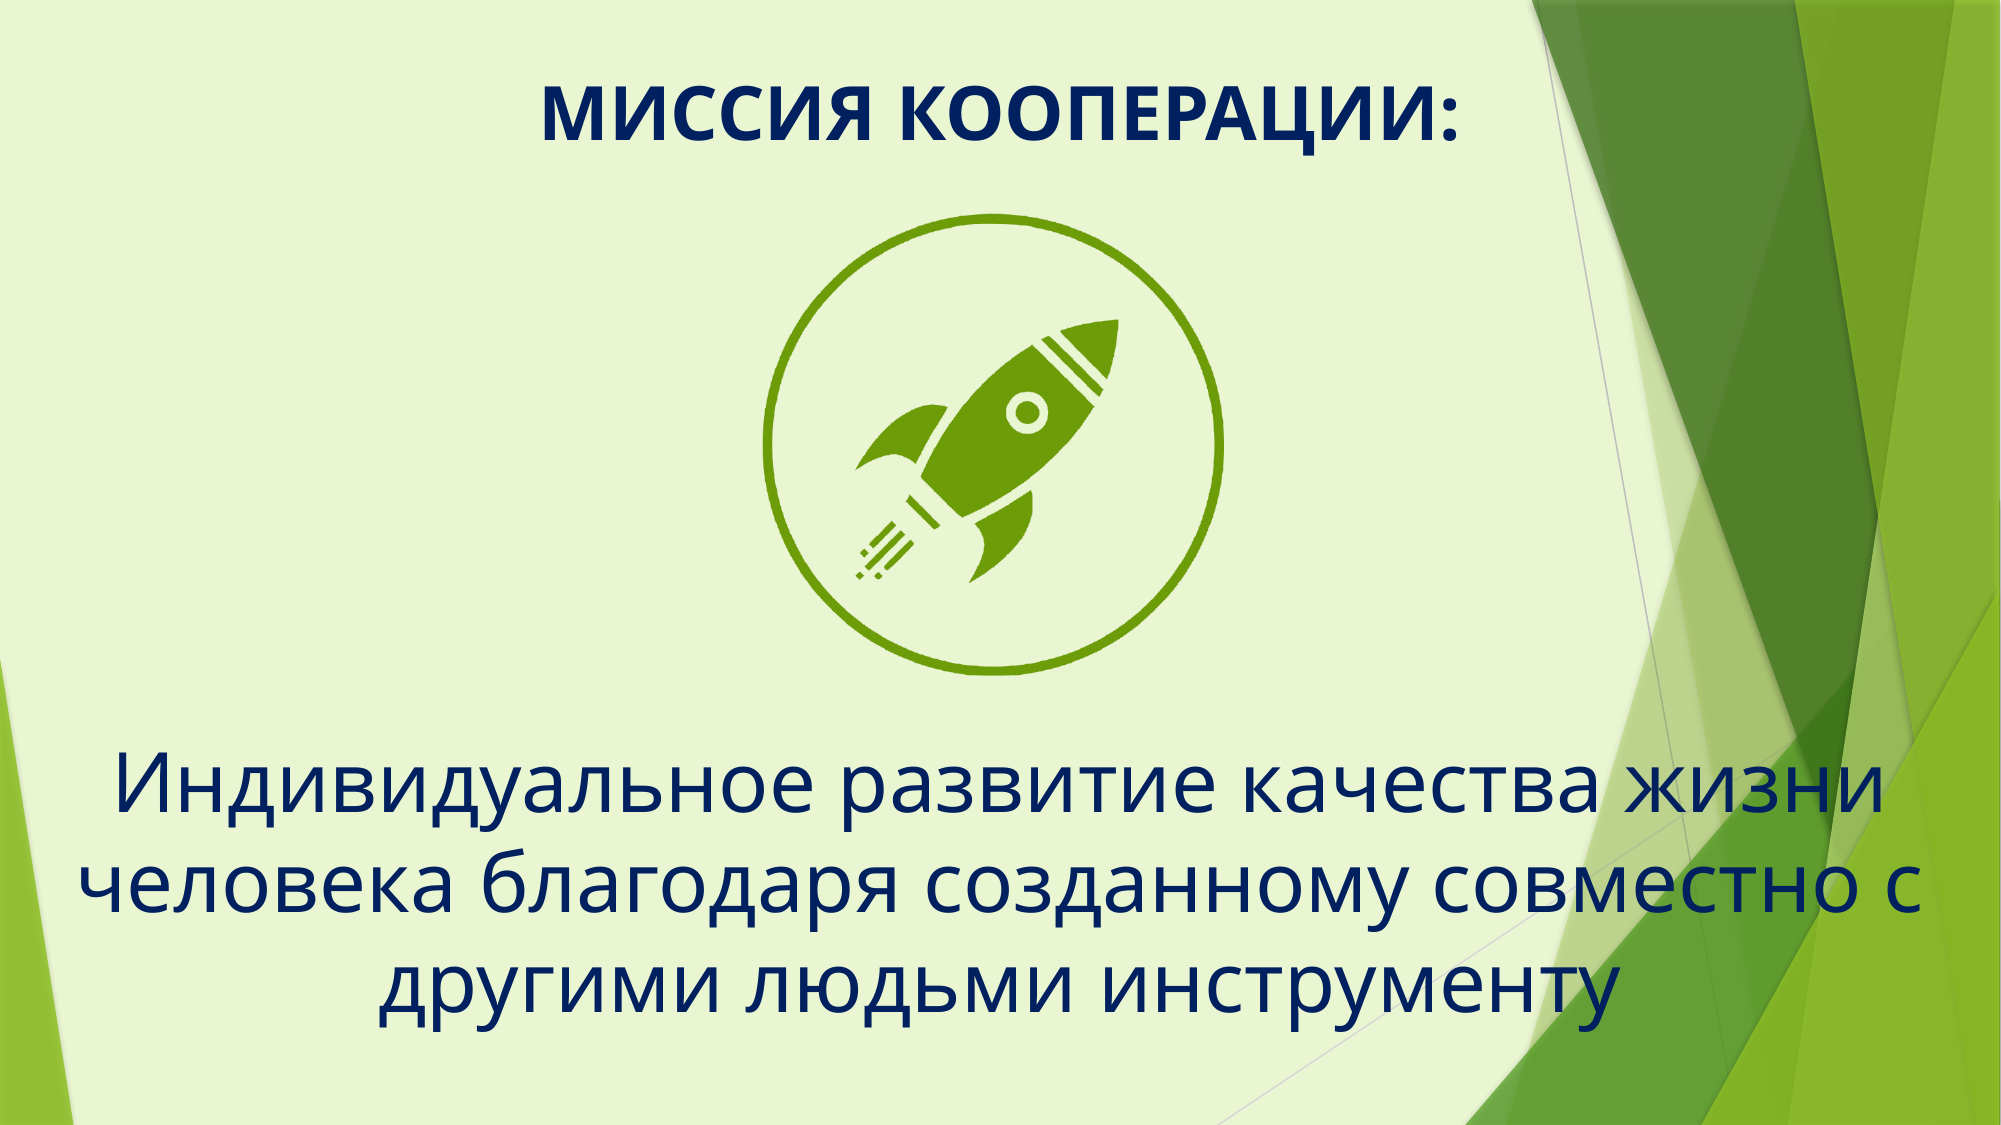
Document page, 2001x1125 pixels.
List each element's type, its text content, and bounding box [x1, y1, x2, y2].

title МИССИЯ КООПЕРАЦИИ: [0, 57, 2000, 176]
text_box Индивидуальное развитие качества жизни человека благодаря созданному совместно с другими людьми инструменту [0, 721, 2000, 1037]
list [761, 213, 1225, 677]
